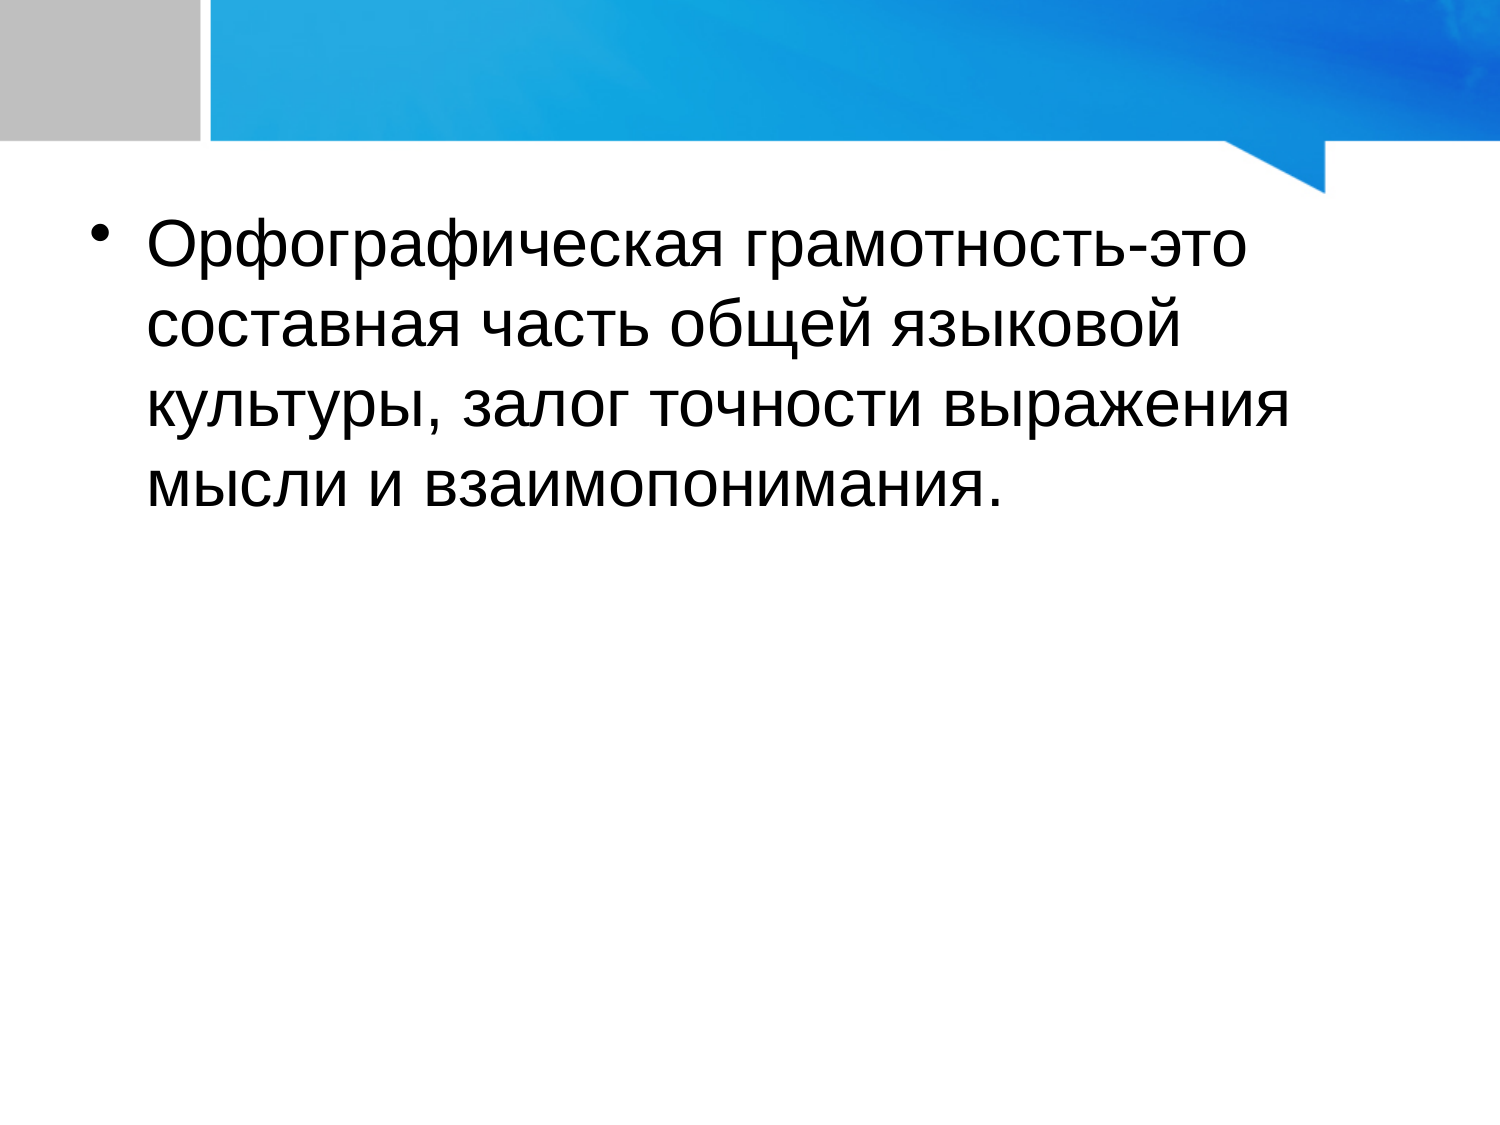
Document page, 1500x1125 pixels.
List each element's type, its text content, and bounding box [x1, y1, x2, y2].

picture [0, 0, 1500, 1125]
list Орфографическая грамотность-это составная часть общей языковой культуры, залог точности выражения мысли и взаимопонимания. [74, 192, 1426, 1006]
